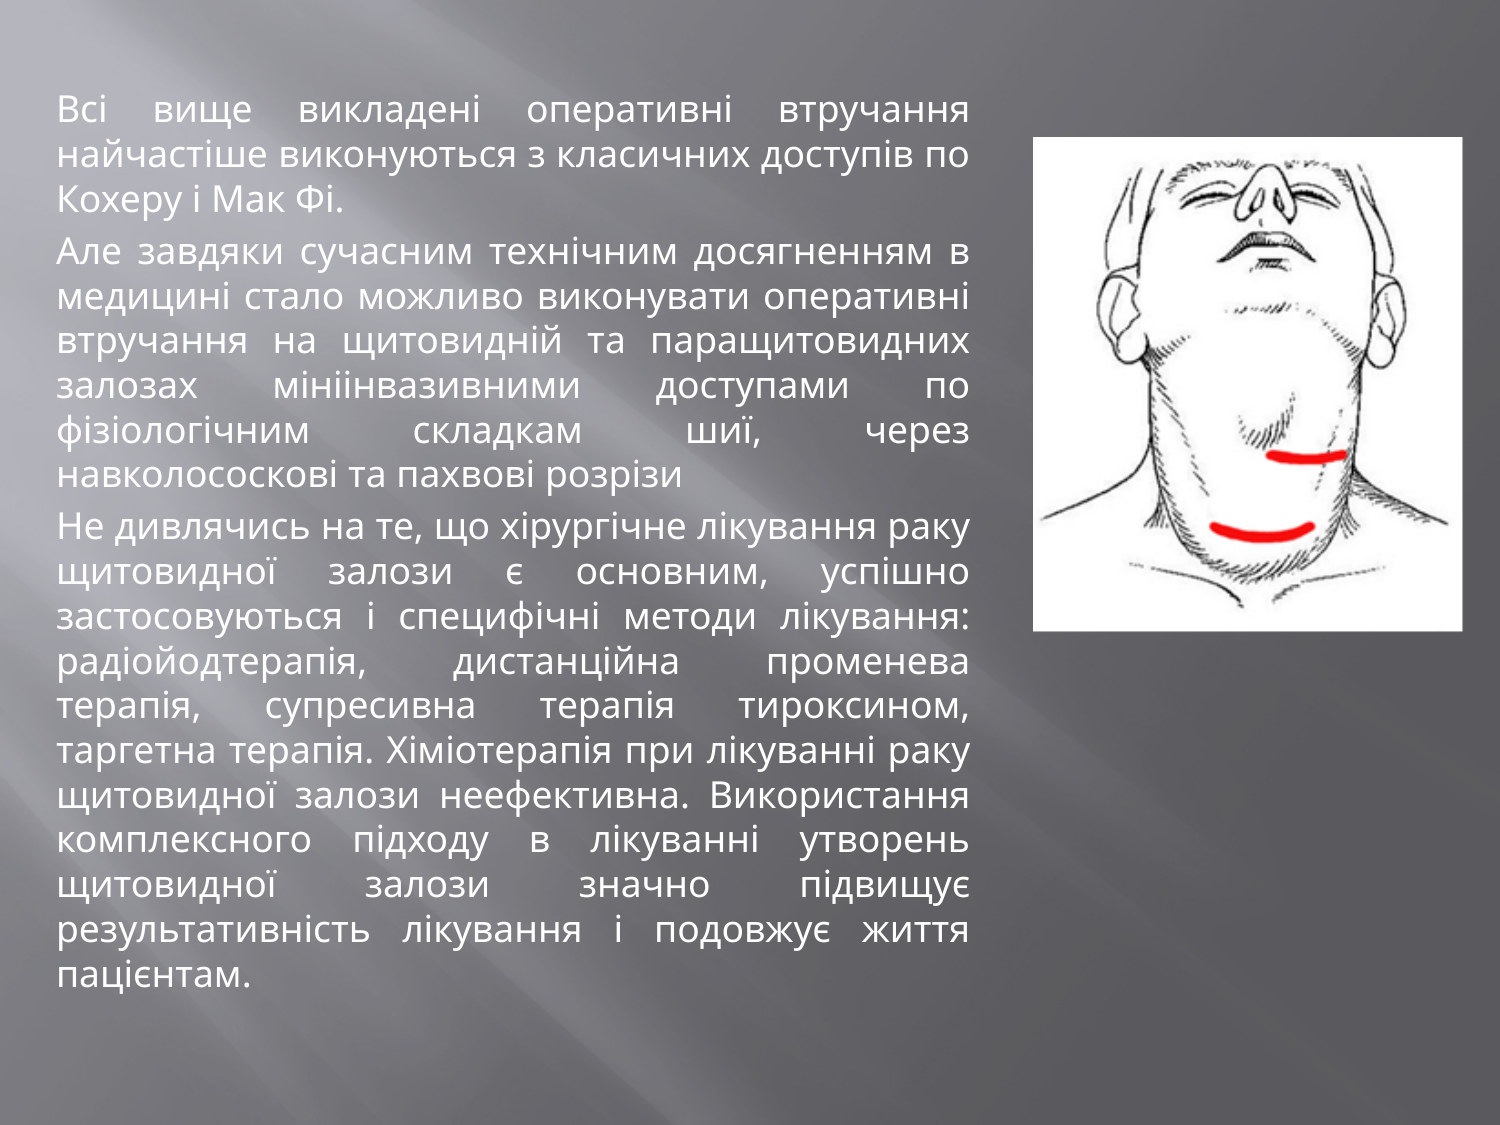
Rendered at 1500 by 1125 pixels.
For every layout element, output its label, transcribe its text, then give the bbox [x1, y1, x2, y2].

subtitle Всі вище викладені оперативні втручання найчастіше виконуються з класичних доступів по Кохеру і Мак Фі. Але завдяки сучасним технічним досягненням в медицині стало можливо виконувати оперативні втручання на щитовидній та паращитовидних залозах мініінвазивними доступами по фізіологічним складкам шиї, через навколососкові та пахвові розрізи Не дивлячись на те, що хірургічне лікування раку щитовидної залози є основним, успішно застосовуються і специфічні методи лікування: радіойодтерапія, дистанційна променева терапія, супресивна терапія тироксином, таргетна терапія. Хіміотерапія при лікуванні раку щитовидної залози неефективна. Використання комплексного підходу в лікуванні утворень щитовидної залози значно підвищує результативність лікування і подовжує життя пацієнтам. [41, 78, 987, 1012]
picture [1033, 136, 1465, 634]
